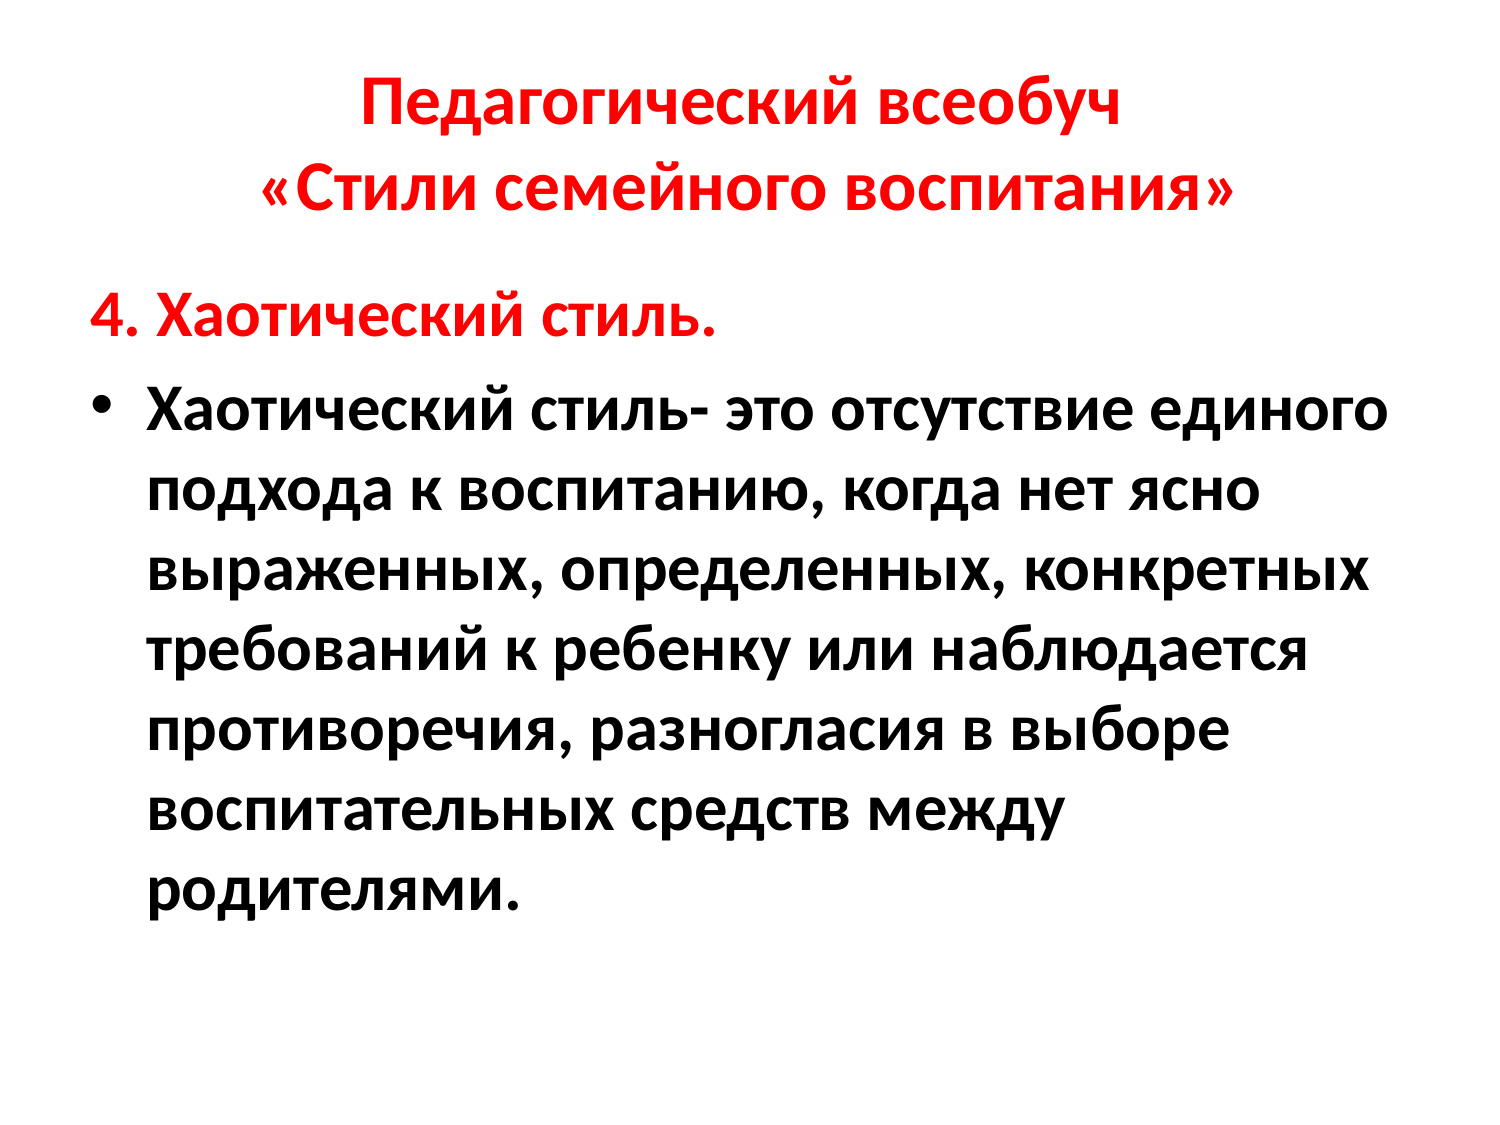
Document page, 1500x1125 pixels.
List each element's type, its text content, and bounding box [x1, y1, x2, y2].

list 4. Хаотический стиль. Хаотический стиль- это отсутствие единого подхода к воспитанию, когда нет ясно выраженных, определенных, конкретных требований к ребенку или наблюдается противоречия, разногласия в выборе воспитательных средств между родителями. [75, 262, 1425, 1005]
title Педагогический всеобуч «Стили семейного воспитания» [75, 45, 1425, 233]
